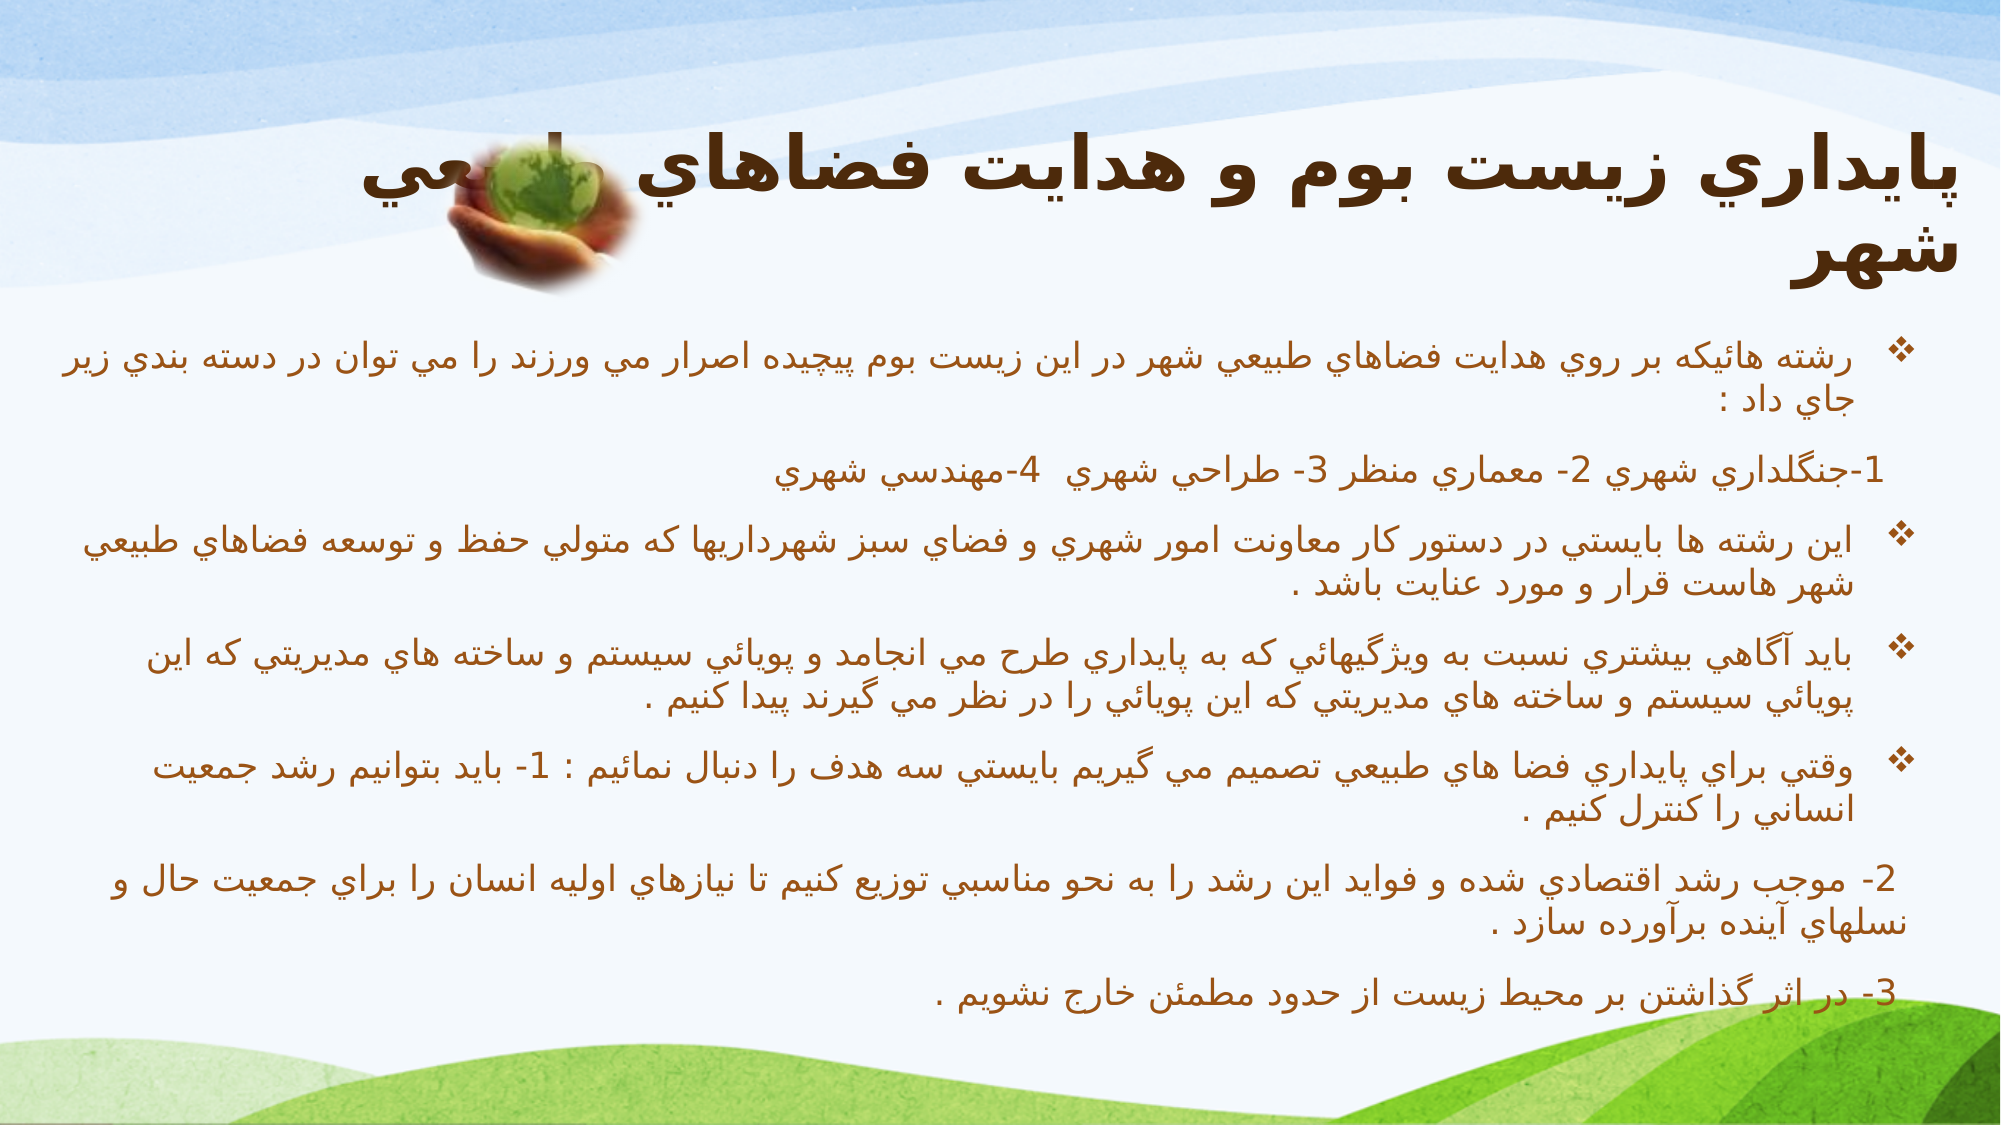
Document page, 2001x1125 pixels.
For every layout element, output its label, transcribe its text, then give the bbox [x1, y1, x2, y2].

picture [0, 0, 2001, 1125]
list رشته هائيكه بر روي هدايت فضاهاي طبيعي شهر در اين زيست بوم پيچيده اصرار مي ورزند را مي توان در دسته بندي زير جاي داد : 1-جنگلداري شهري 2- معماري منظر 3- طراحي شهري 4-مهندسي شهري اين رشته ها بايستي در دستور كار معاونت امور شهري و فضاي سبز شهرداريها كه متولي حفظ و توسعه فضاهاي طبيعي شهر هاست قرار و مورد عنايت باشد . بايد آگاهي بيشتري نسبت به ويژگيهائي كه به پايداري طرح مي انجامد و پويائي سيستم و ساخته هاي مديريتي كه اين پويائي سيستم و ساخته هاي مديريتي كه اين پويائي را در نظر مي گيرند پيدا كنيم . وقتي براي پايداري فضا هاي طبيعي تصميم مي گيريم بايستي سه هدف را دنبال نمائيم : 1- بايد بتوانيم رشد جمعيت انساني را كنترل كنيم . 2- موجب رشد اقتصادي شده و فوايد اين رشد را به نحو مناسبي توزيع كنيم تا نيازهاي اوليه انسان را براي جمعيت حال و نسلهاي آينده برآورده سازد . 3- در اثر گذاشتن بر محيط زيست از حدود مطمئن خارج نشويم . [35, 325, 1925, 1023]
title پايداري زيست بوم و هدايت فضاهاي طبيعي شهر [328, 94, 1979, 295]
